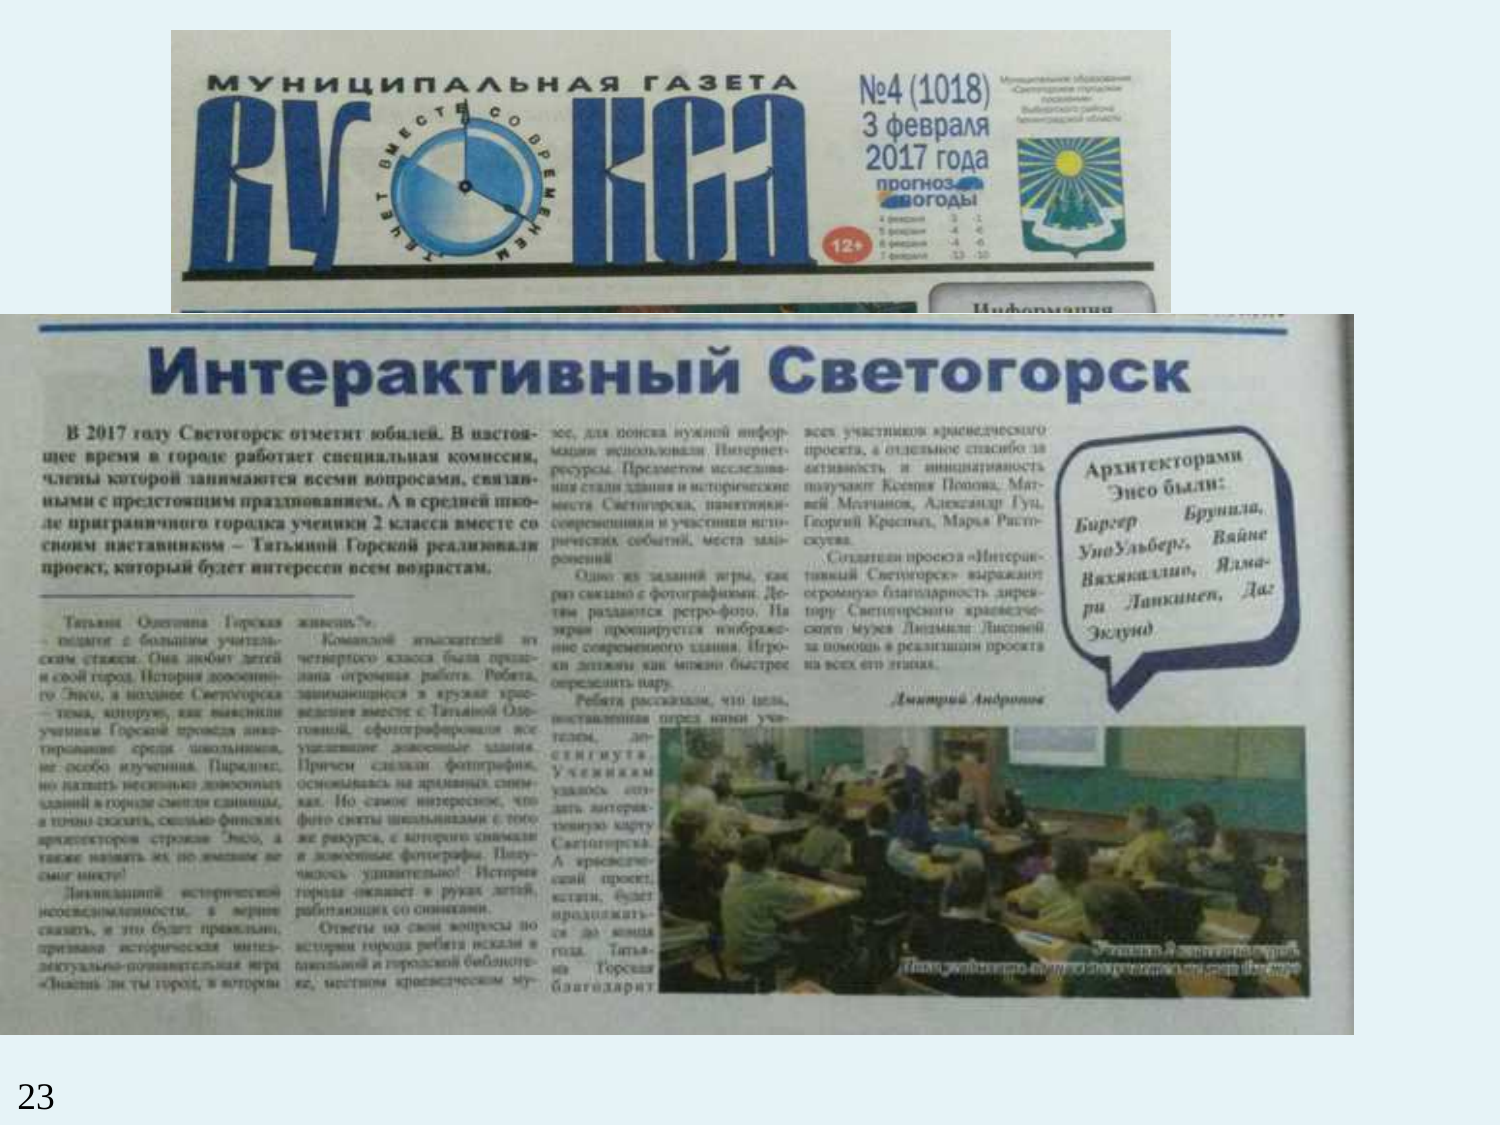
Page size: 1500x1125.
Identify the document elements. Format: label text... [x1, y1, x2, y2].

text_box 23 [2, 1064, 74, 1125]
picture [0, 30, 1354, 1036]
